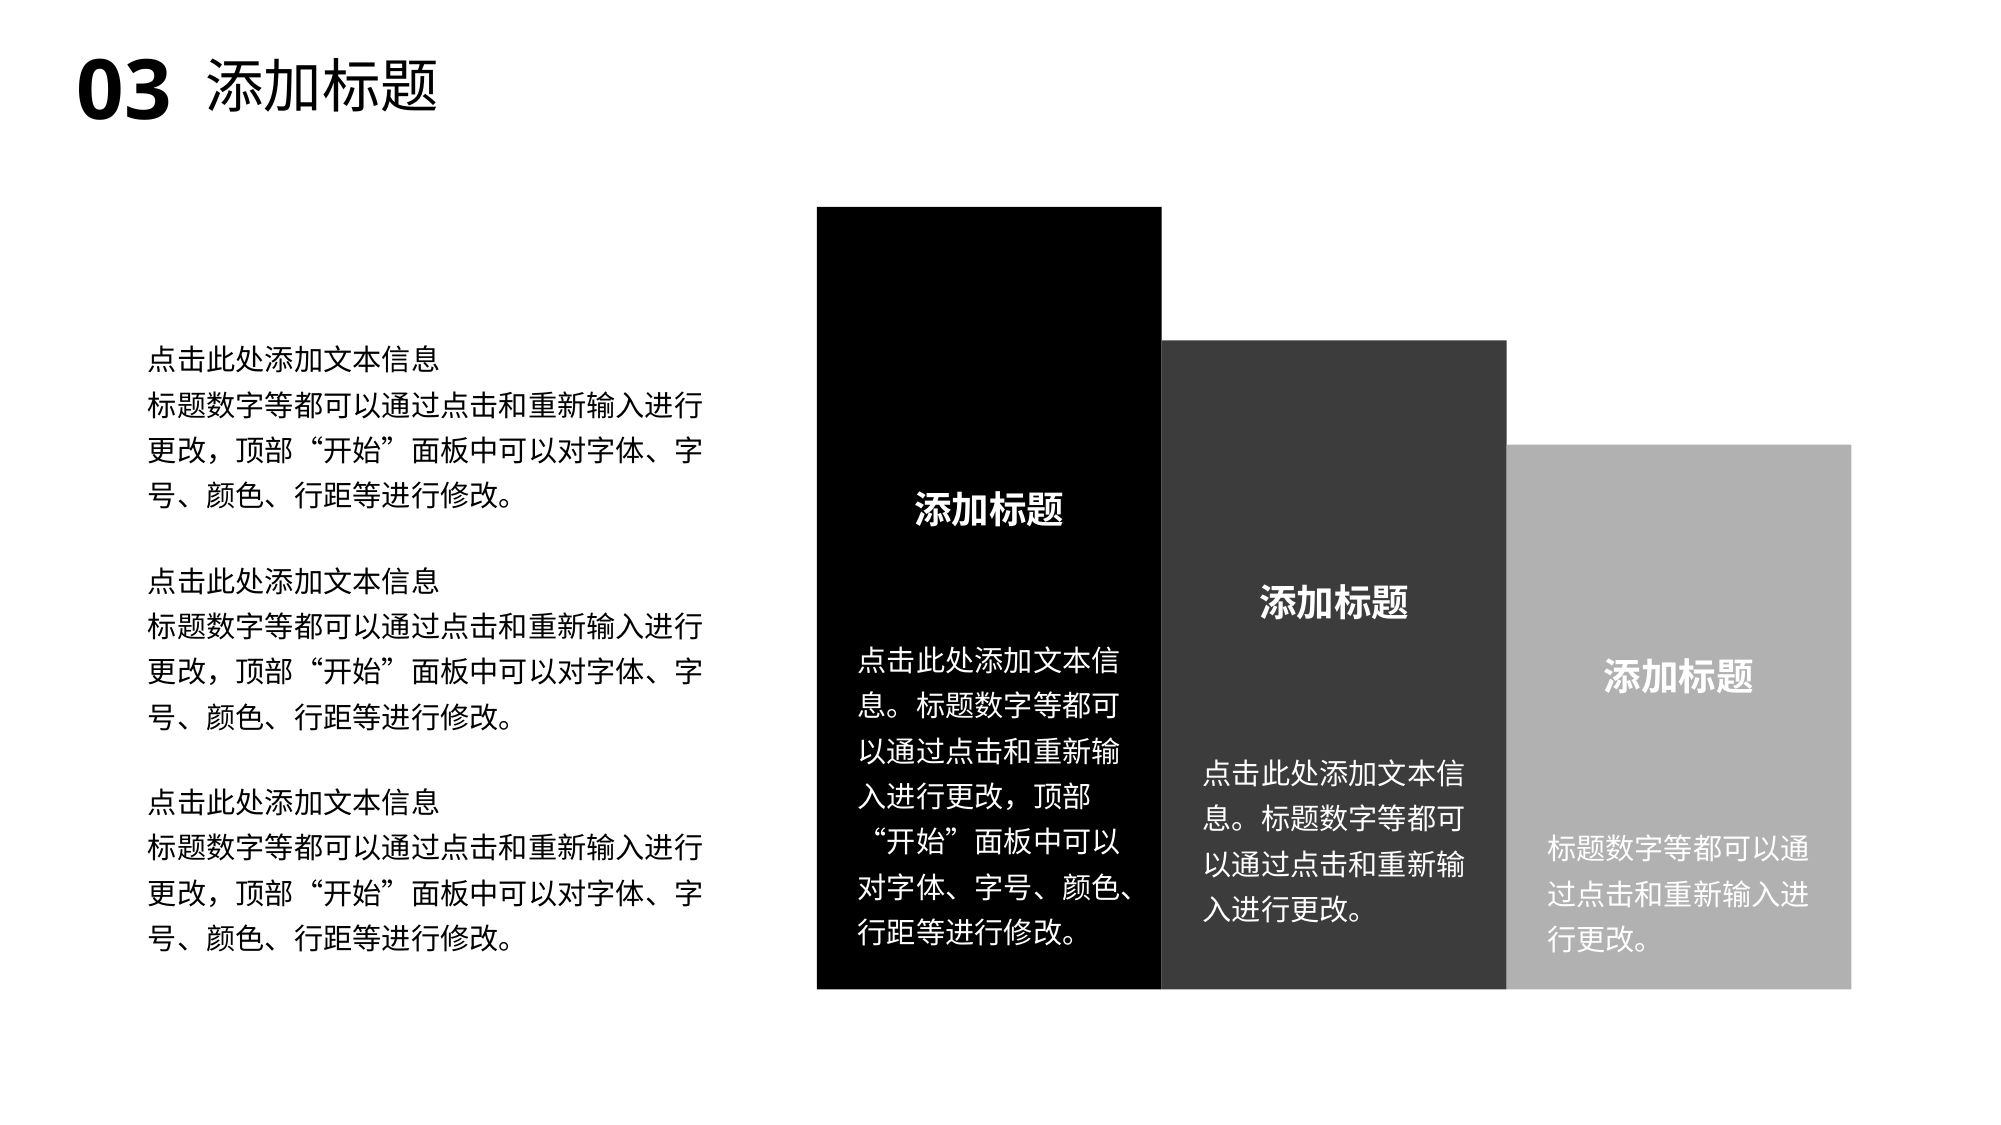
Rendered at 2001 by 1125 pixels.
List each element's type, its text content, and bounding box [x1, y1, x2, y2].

text_box 点击此处添加文本信息。标题数字等都可以通过点击和重新输入进行更改。 [1182, 734, 1486, 937]
text_box 点击此处添加文本信息 标题数字等都可以通过点击和重新输入进行更改，顶部“开始”面板中可以对字体、字号、颜色、行距等进行修改。 [127, 763, 727, 966]
text_box [1506, 444, 1852, 990]
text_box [61, 39, 498, 137]
text_box [1161, 340, 1507, 990]
text_box 标题数字等都可以通过点击和重新输入进行更改。 [1527, 809, 1831, 967]
text_box 点击此处添加文本信息。标题数字等都可以通过点击和重新输入进行更改，顶部“开始”面板中可以对字体、字号、颜色、行距等进行修改。 [837, 621, 1142, 960]
text_box 点击此处添加文本信息 标题数字等都可以通过点击和重新输入进行更改，顶部“开始”面板中可以对字体、字号、颜色、行距等进行修改。 [127, 321, 728, 523]
text_box 添加标题 [1583, 643, 1775, 708]
text_box [816, 206, 1162, 990]
text_box 添加标题 [894, 475, 1085, 541]
text_box 点击此处添加文本信息 标题数字等都可以通过点击和重新输入进行更改，顶部“开始”面板中可以对字体、字号、颜色、行距等进行修改。 [127, 542, 727, 744]
text_box 添加标题 [1239, 568, 1430, 634]
